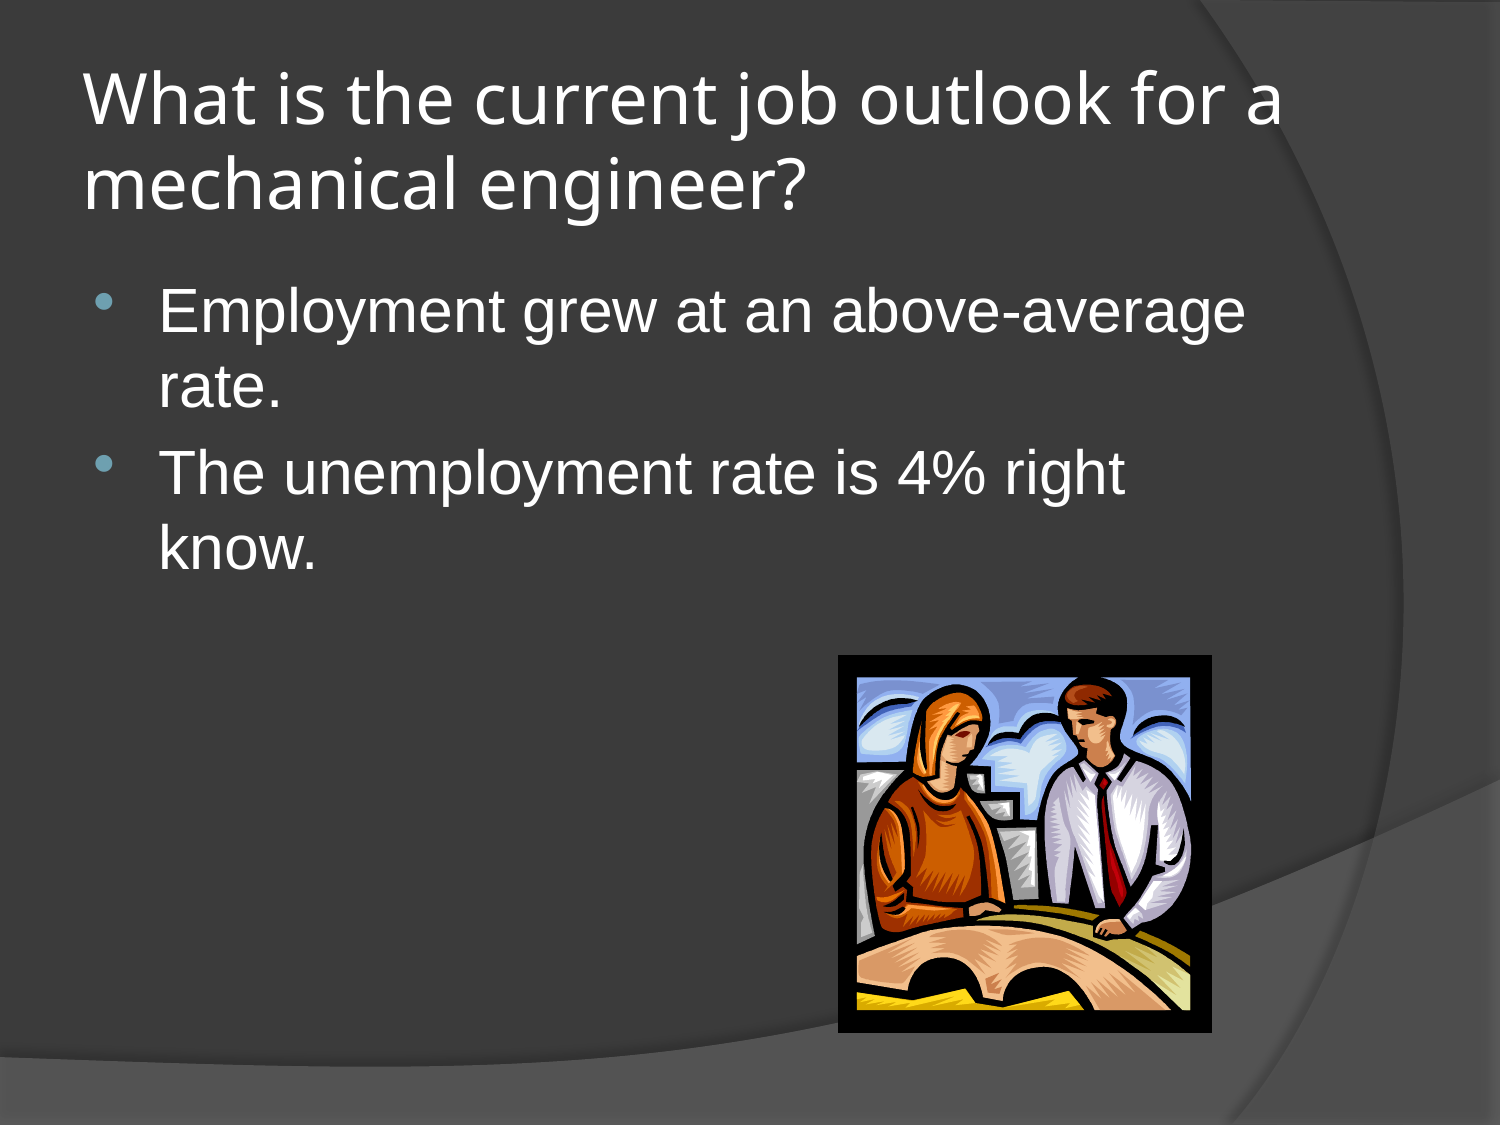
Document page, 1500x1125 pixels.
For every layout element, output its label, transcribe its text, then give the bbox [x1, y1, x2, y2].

title What is the current job outlook for a mechanical engineer? [75, 45, 1300, 233]
list Employment grew at an above-average rate. The unemployment rate is 4% right know. [75, 262, 1300, 1005]
picture [837, 649, 1218, 1038]
